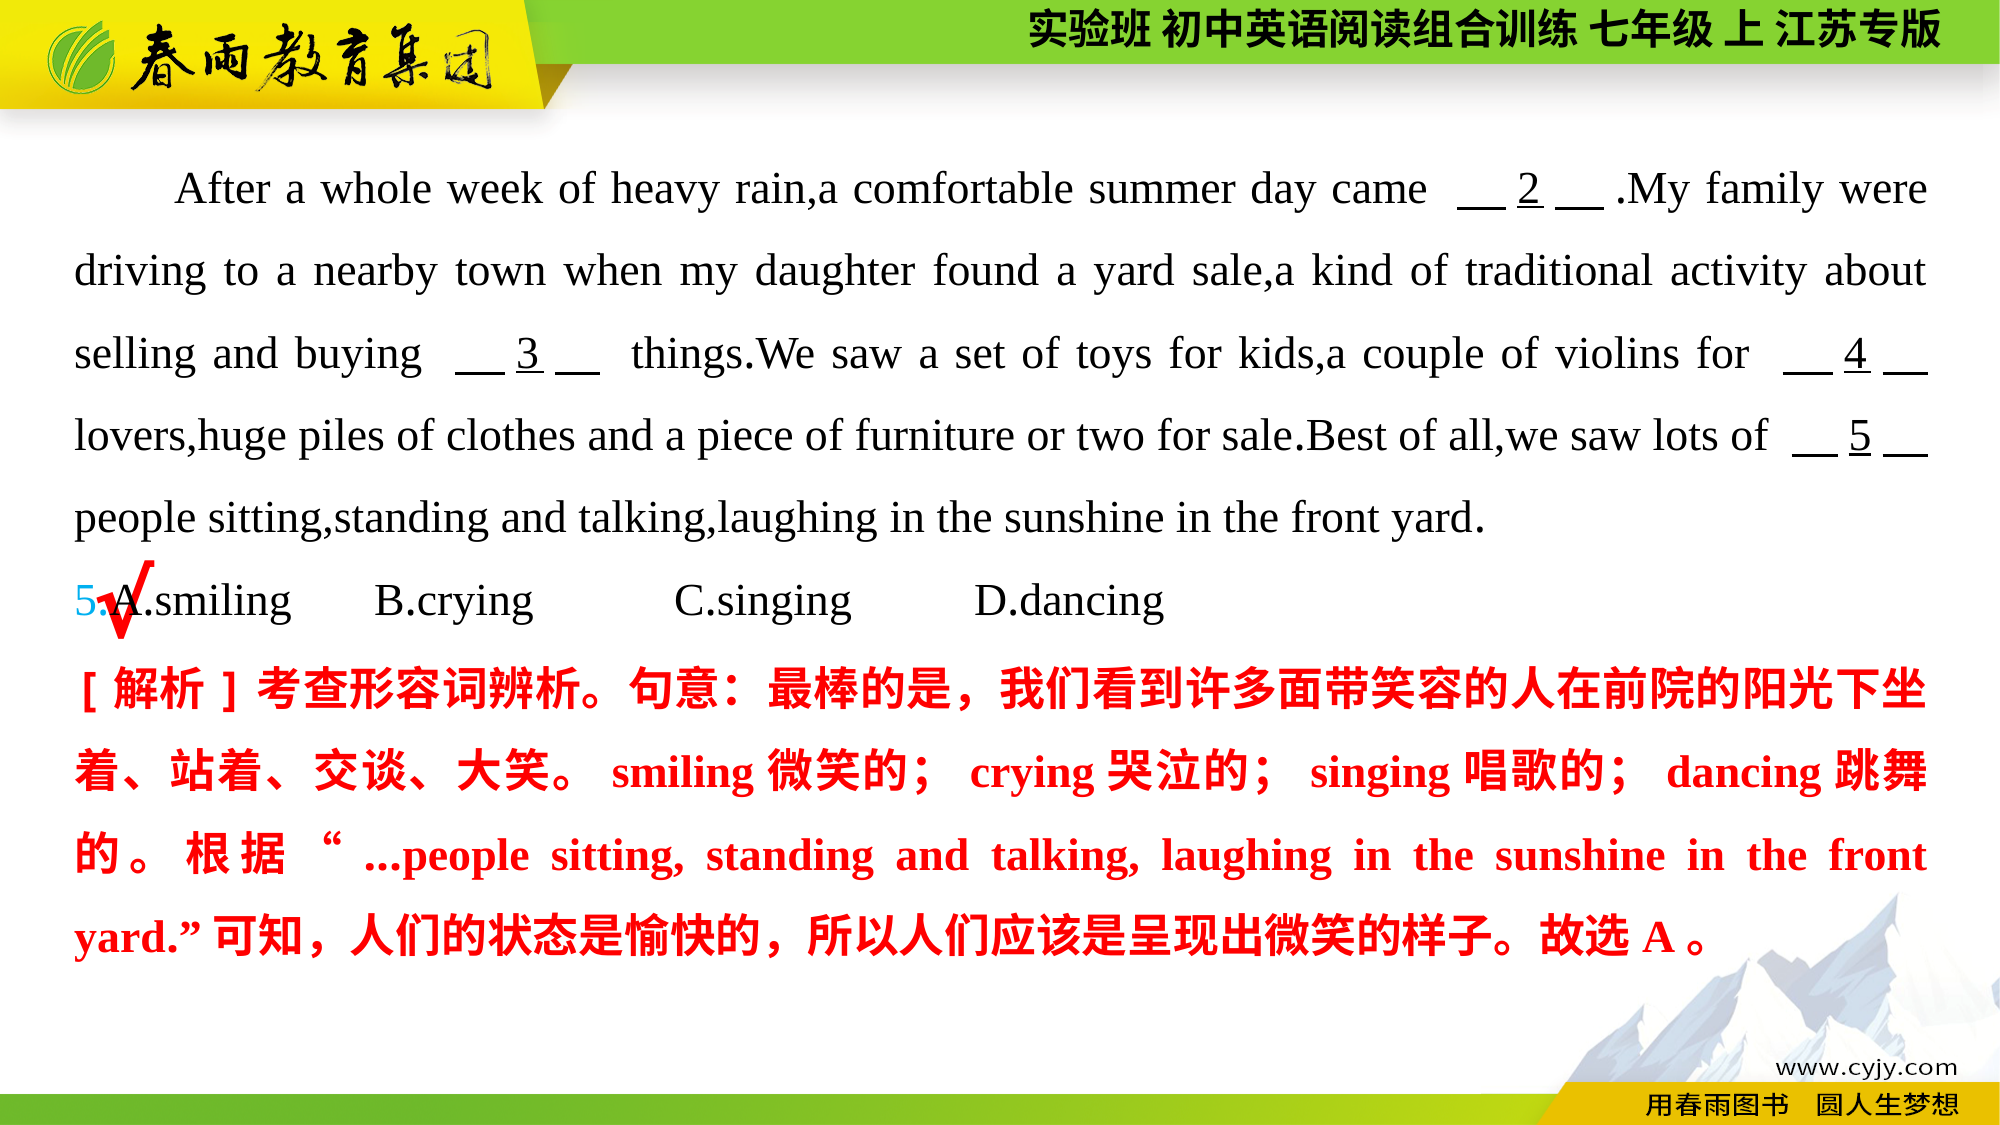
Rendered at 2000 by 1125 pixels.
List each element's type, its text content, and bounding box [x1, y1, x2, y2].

text_box [解析]考查形容词辨析。句意：最棒的是，我们看到许多面带笑容的人在前院的阳光下坐着、站着、交谈、大笑。smiling微笑的；crying哭泣的；singing唱歌的；dancing跳舞的。根据“...people sitting, standing and talking, laughing in the sunshine in the front yard.”可知，人们的状态是愉快的，所以人们应该是呈现出微笑的样子。故选A。 [59, 624, 1944, 970]
picture [0, 0, 2000, 1125]
list After a whole week of heavy rain,a comfortable summer day came 2 .My family were driving to a nearby town when my daughter found a yard sale,a kind of traditional activity about selling and buying 3 things.We saw a set of toys for kids,a couple of violins for 4 lovers,huge piles of clothes and a piece of furniture or two for sale.Best of all,we saw lots of 5 people sitting,standing and talking,laughing in the sunshine in the front yard. 5.A.smiling B.crying C.singing D.dancing [59, 122, 1944, 624]
